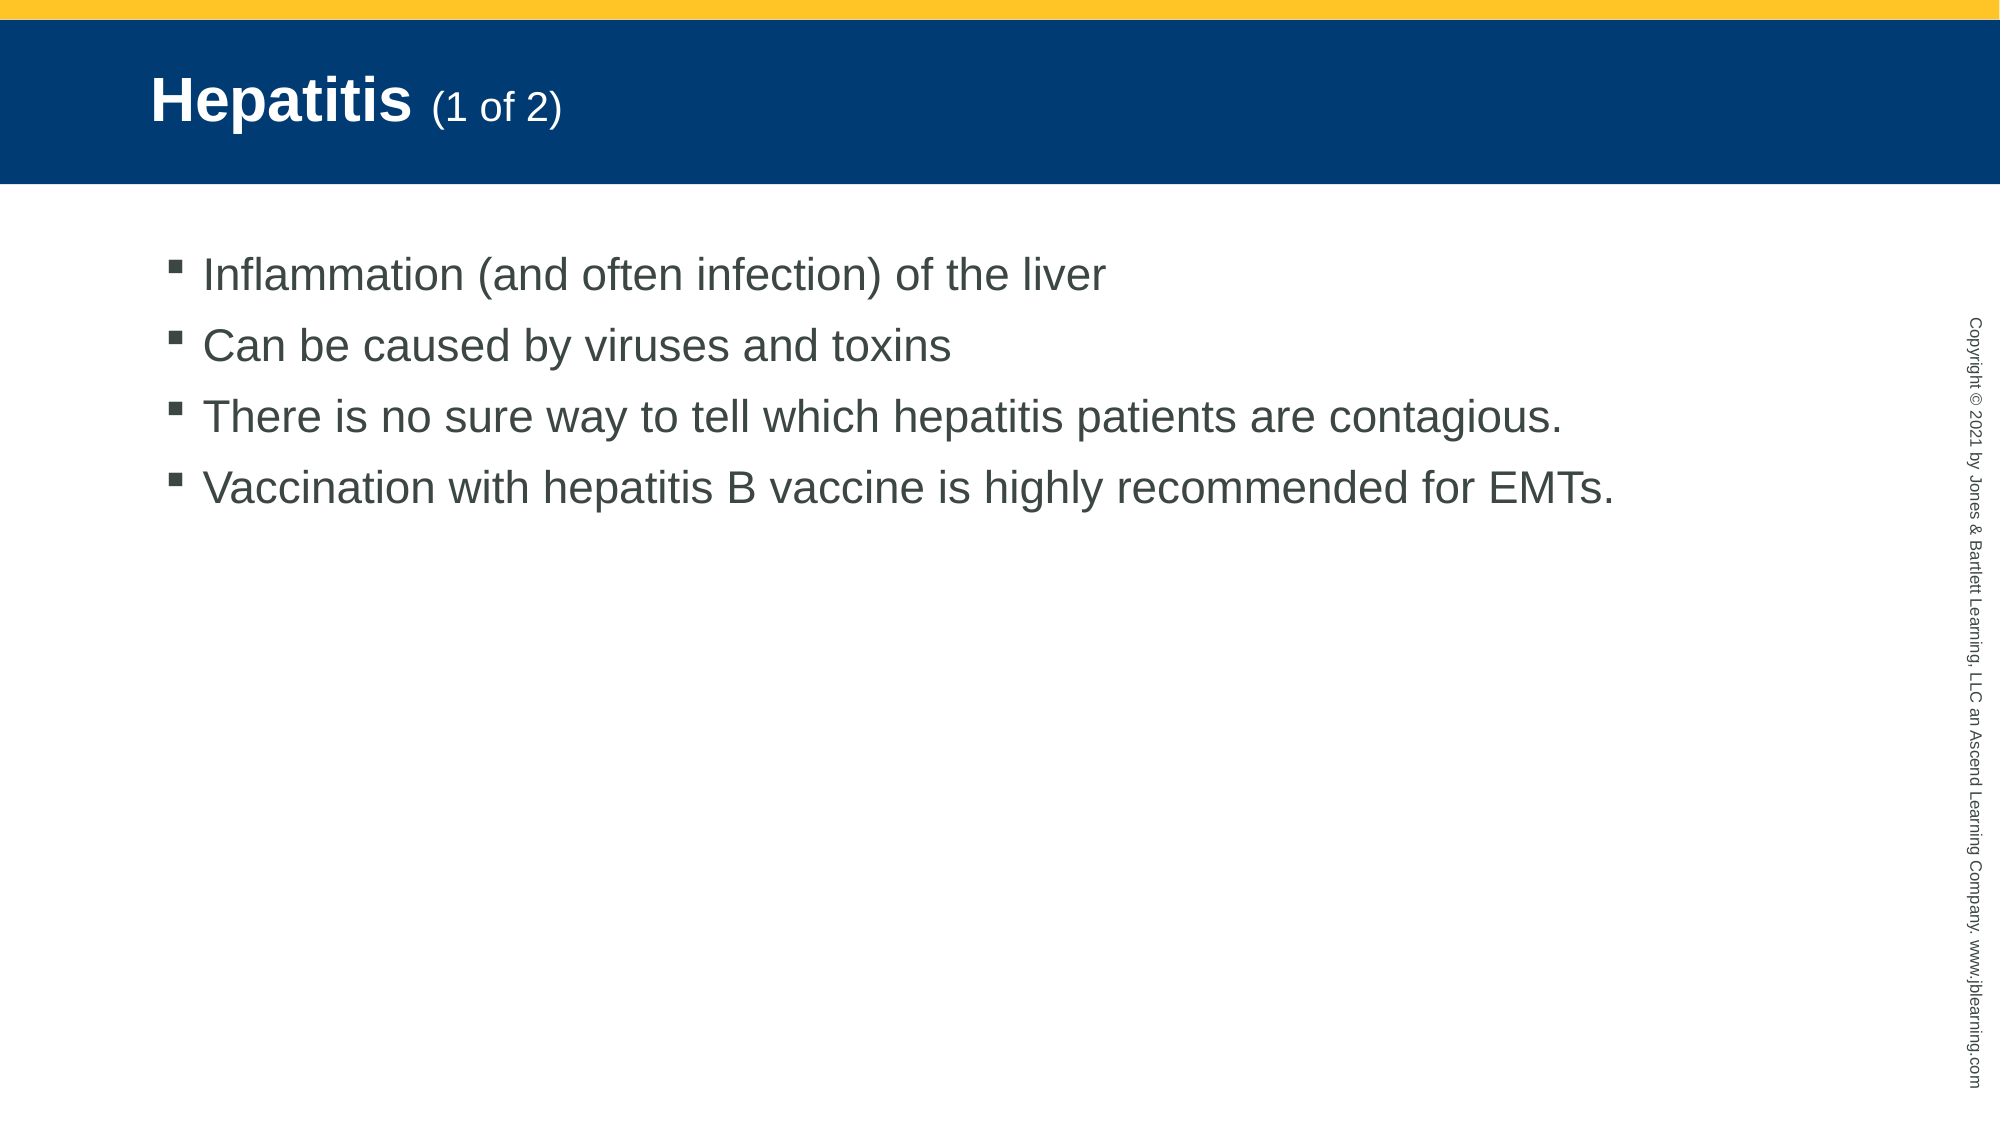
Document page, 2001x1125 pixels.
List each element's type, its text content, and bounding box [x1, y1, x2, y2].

list Inflammation (and often infection) of the liver Can be caused by viruses and toxins There is no sure way to tell which hepatitis patients are contagious. Vaccination with hepatitis B vaccine is highly recommended for EMTs. [150, 237, 1884, 1025]
title Hepatitis (1 of 2) [0, 19, 2000, 185]
